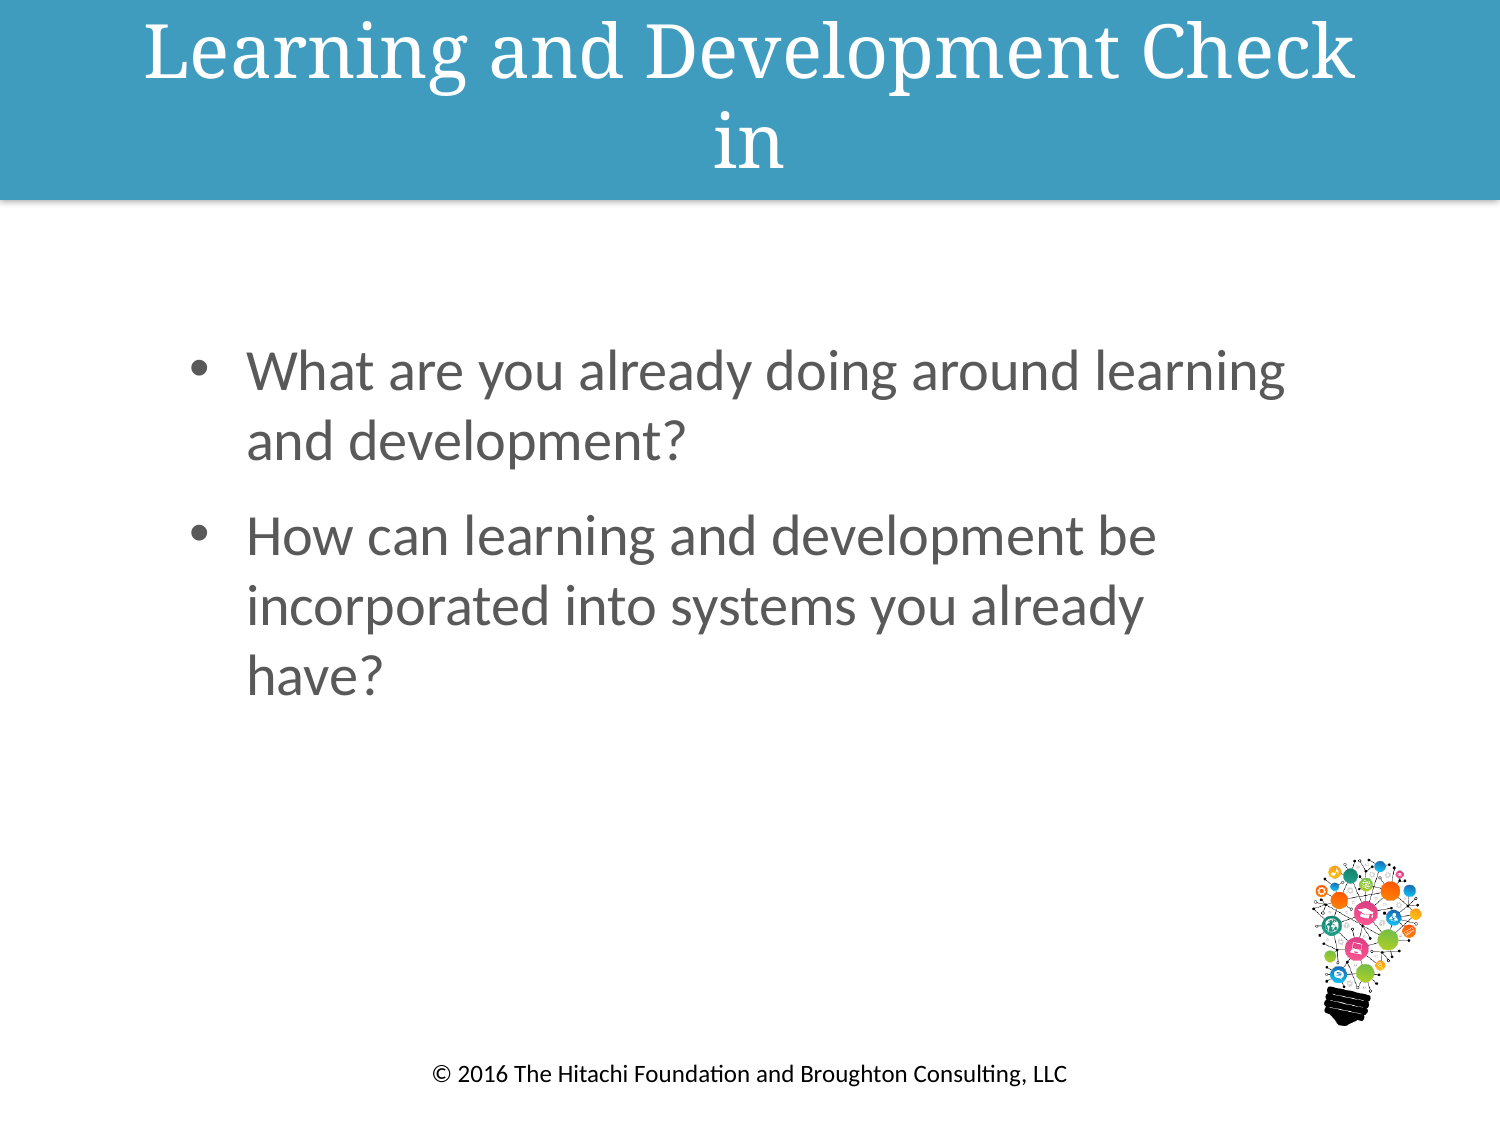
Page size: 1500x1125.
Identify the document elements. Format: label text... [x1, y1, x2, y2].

title Learning and Development Check in [112, 24, 1388, 163]
text_box What are you already doing around learning and development? How can learning and development be incorporated into systems you already have? [99, 324, 1313, 870]
picture [1312, 857, 1422, 1026]
